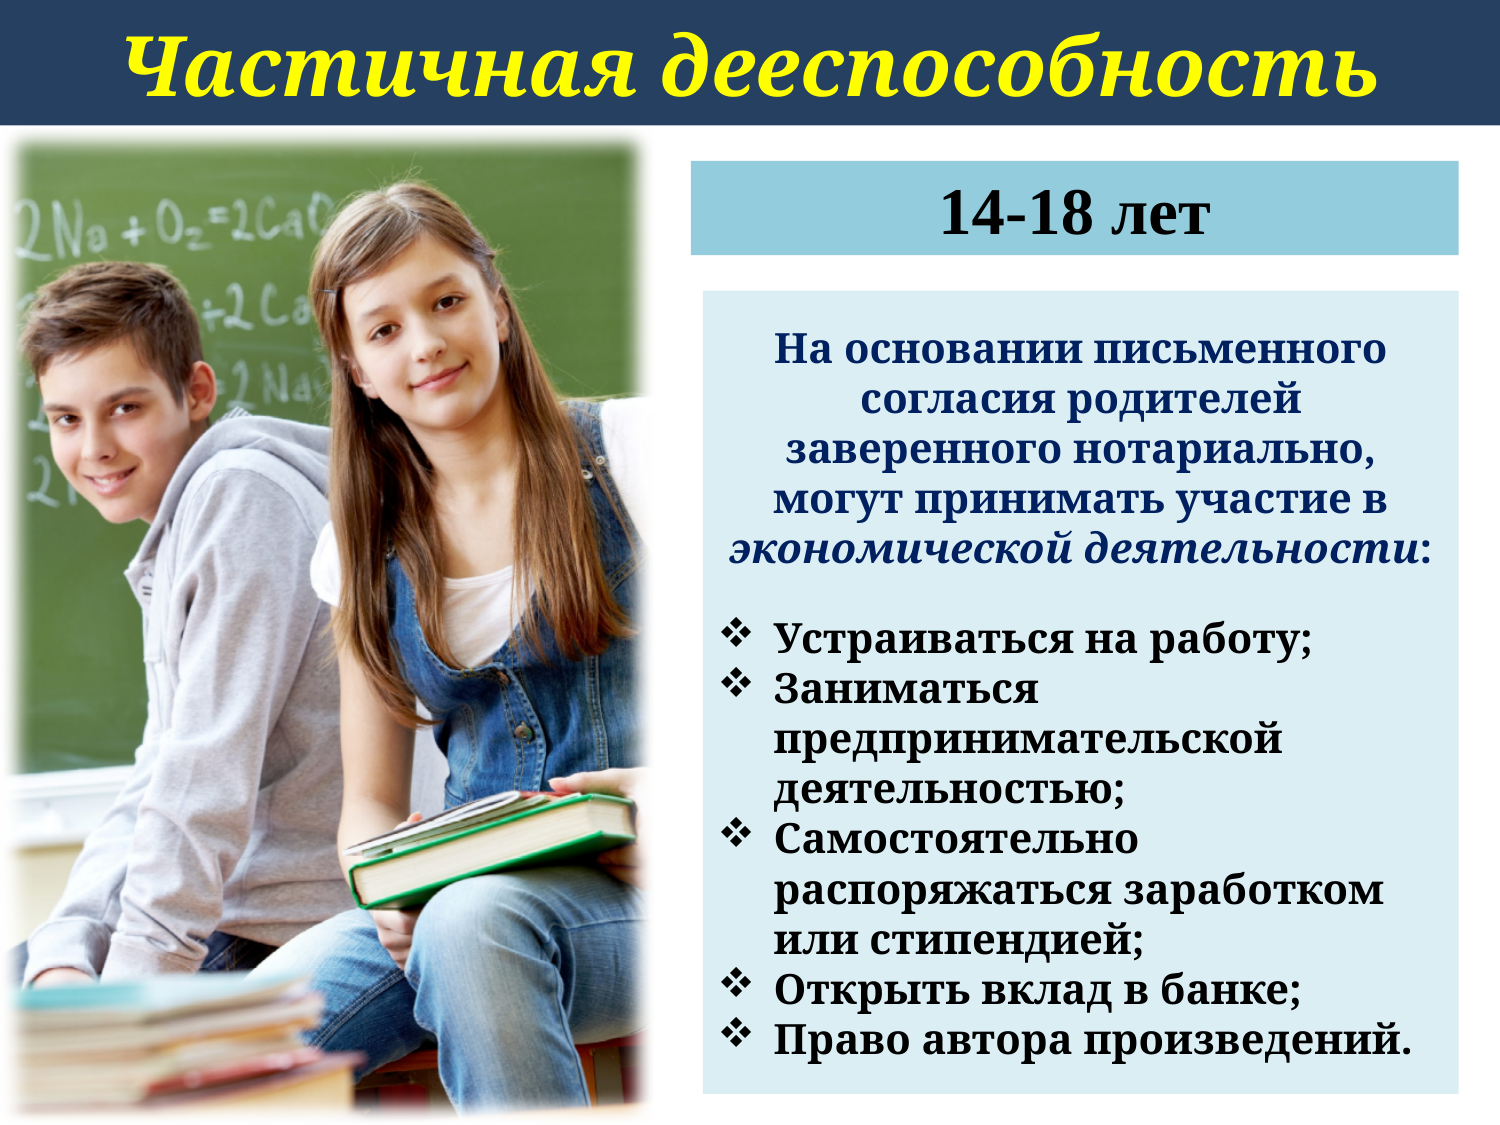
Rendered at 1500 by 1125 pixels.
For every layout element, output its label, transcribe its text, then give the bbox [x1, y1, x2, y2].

text_box На основании письменного согласия родителей заверенного нотариально, могут принимать участие в экономической деятельности: Устраиваться на работу; Заниматься предпринимательской деятельностью; Самостоятельно распоряжаться заработком или стипендией; Открыть вклад в банке; Право автора произведений. [701, 289, 1461, 1096]
text_box Частичная дееспособность [0, 0, 1500, 127]
text_box 14-18 лет [689, 159, 1461, 257]
picture [0, 125, 656, 1125]
